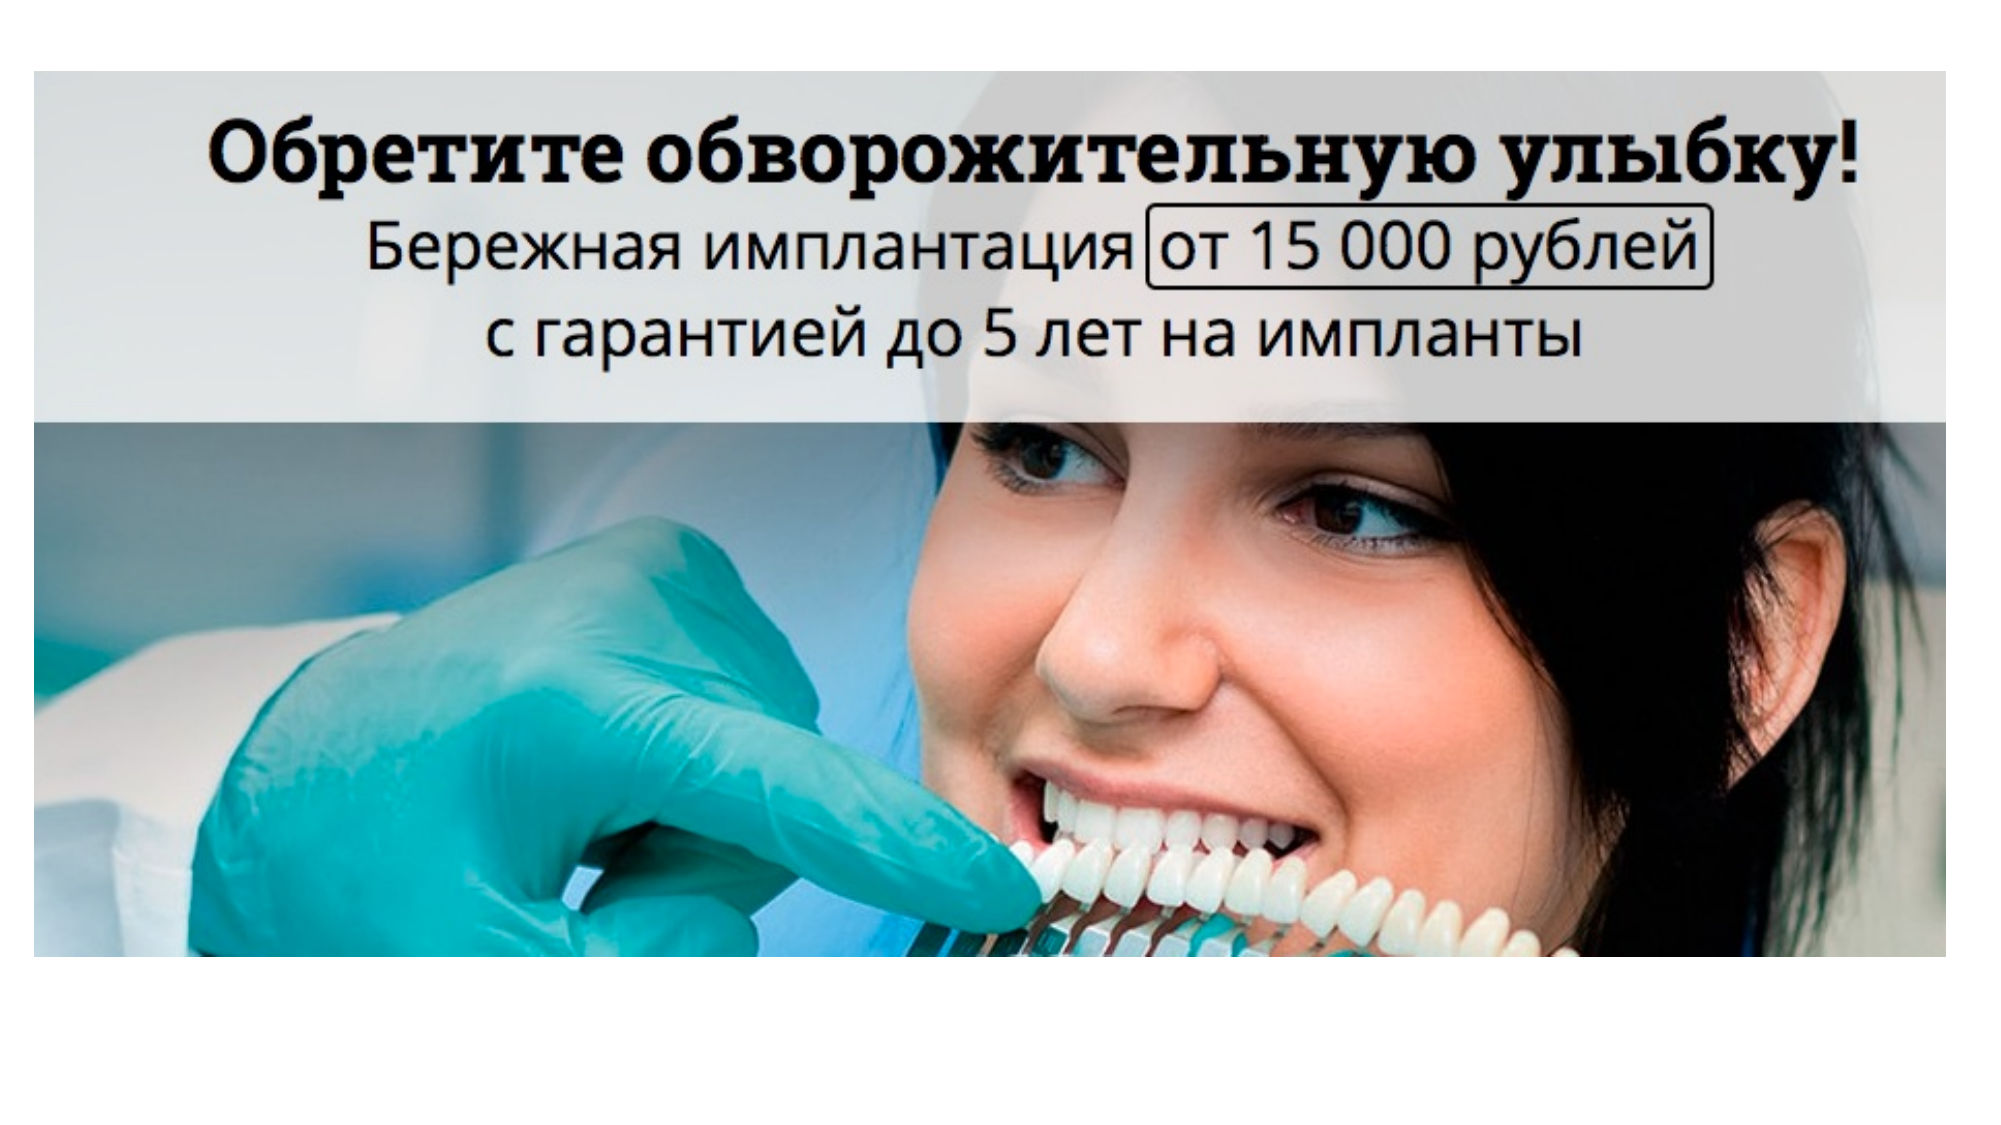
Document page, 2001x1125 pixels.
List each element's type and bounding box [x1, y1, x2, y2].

picture [33, 71, 1946, 957]
picture [902, 944, 911, 957]
